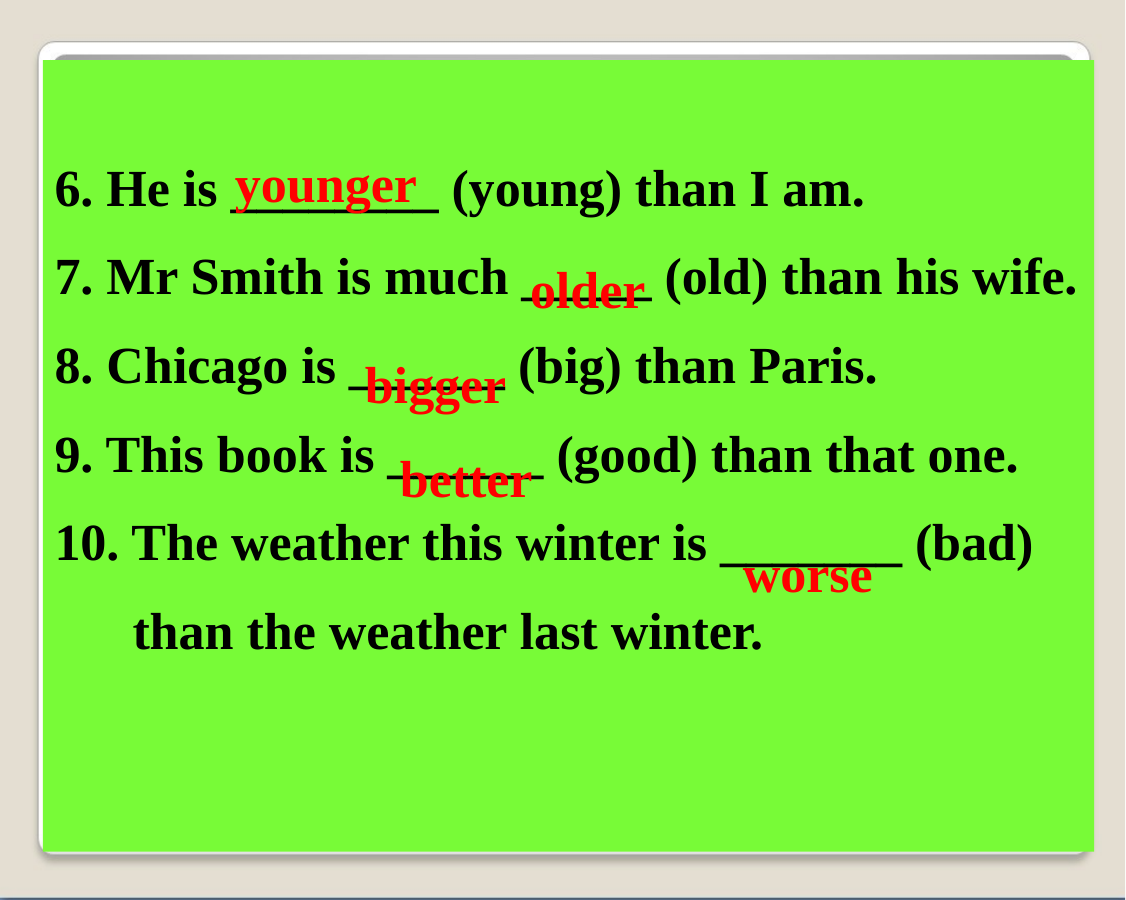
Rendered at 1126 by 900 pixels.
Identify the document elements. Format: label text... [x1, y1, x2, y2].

text_box younger [220, 142, 516, 221]
picture [0, 0, 1126, 900]
list 6. He is ________ (young) than I am. 7. Mr Smith is much _____ (old) than his wife. 8. Chicago is ______ (big) than Paris. 9. This book is ______ (good) than that one. 10. The weather this winter is _______ (bad) than the weather last winter. [42, 60, 1095, 852]
text_box better [385, 438, 622, 516]
text_box worse [728, 532, 918, 610]
text_box older [515, 249, 717, 327]
text_box bigger [350, 343, 575, 421]
